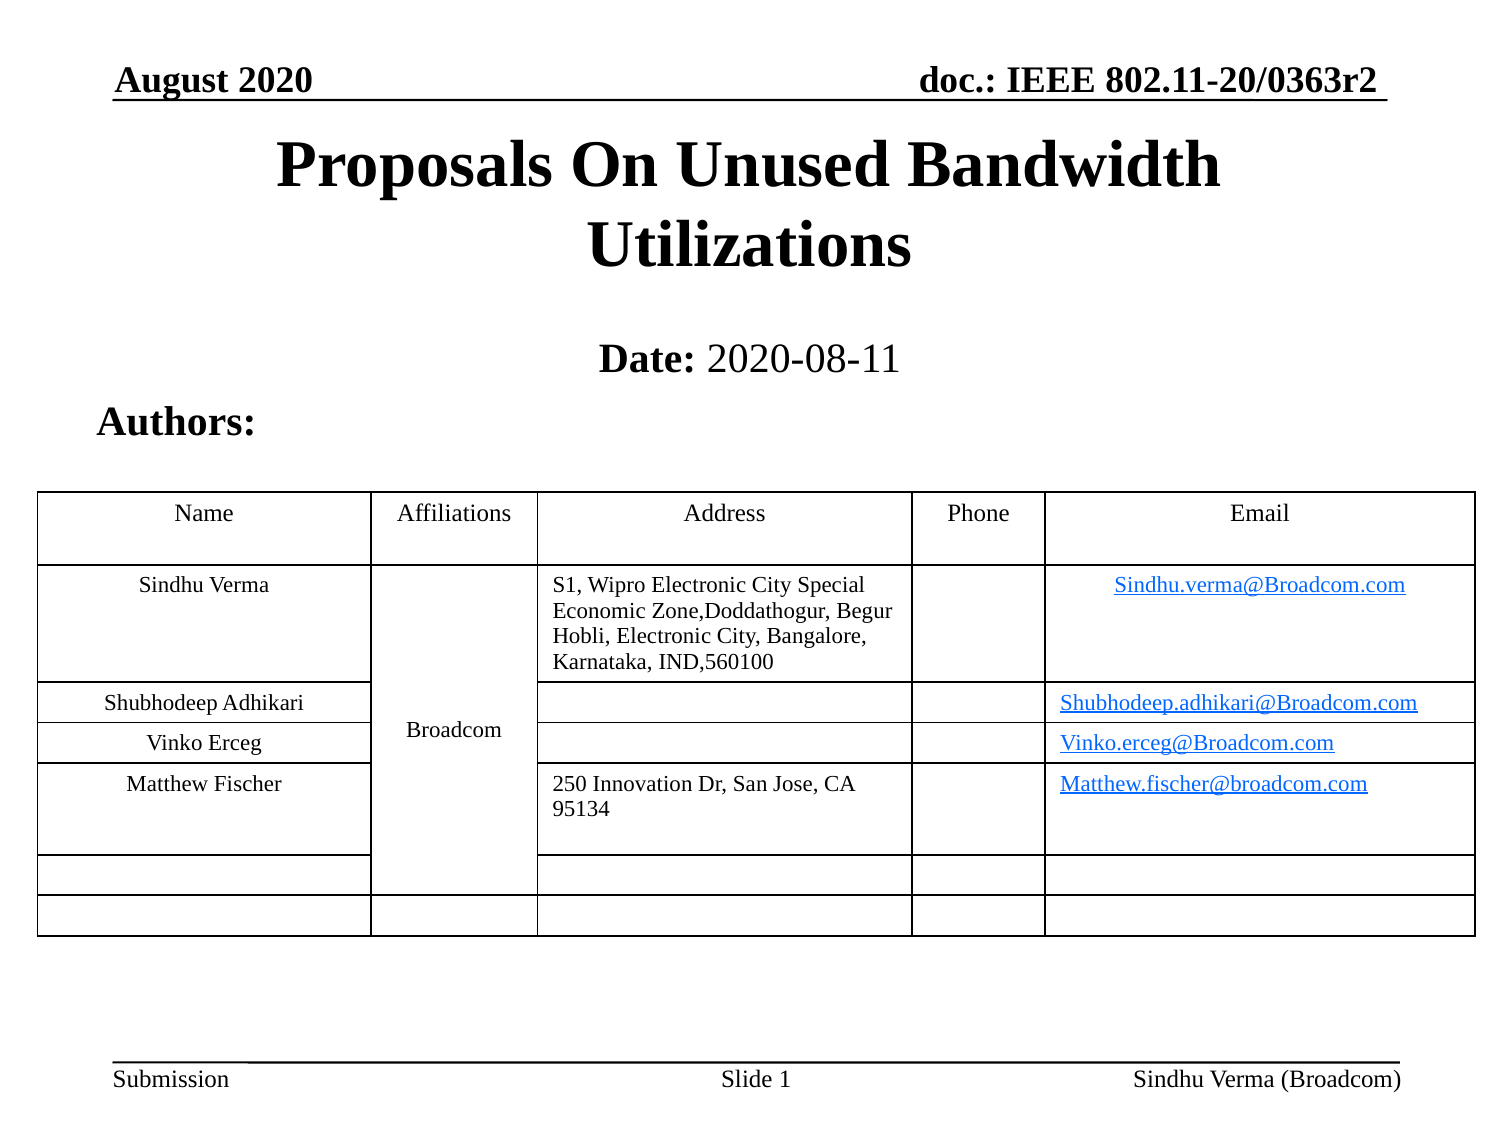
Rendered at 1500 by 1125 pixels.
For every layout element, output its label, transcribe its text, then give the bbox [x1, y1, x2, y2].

table_cell 250 Innovation Dr, San Jose, CA 95134 [538, 764, 911, 854]
table_cell Vinko Erceg [38, 723, 370, 762]
table_cell [913, 856, 1044, 894]
table_cell [913, 566, 1044, 681]
table_cell [1046, 896, 1474, 935]
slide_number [114, 54, 316, 101]
footer Sindhu Verma (Broadcom) [1129, 1061, 1402, 1093]
table_cell Broadcom [372, 566, 537, 894]
table_cell Vinko.erceg@Broadcom.com [1046, 723, 1474, 762]
table_cell Shubhodeep.adhikari@Broadcom.com [1046, 683, 1474, 722]
table_cell S1, Wipro Electronic City Special Economic Zone,Doddathogur, Begur Hobli, Electronic City, Bangalore, Karnataka, IND,560100 [538, 566, 911, 681]
table_cell [1046, 856, 1474, 894]
table_cell Matthew.fischer@broadcom.com [1046, 764, 1474, 854]
table_header Phone [913, 493, 1044, 564]
title Proposals On Unused Bandwidth Utilizations [112, 112, 1388, 288]
table_cell [38, 856, 370, 894]
table_cell [913, 683, 1044, 722]
list Date: 2020-08-11 [112, 323, 1388, 386]
table_header Email [1046, 493, 1474, 564]
text_box Authors: [81, 385, 319, 449]
table_header Name [38, 493, 370, 564]
table_cell [913, 764, 1044, 854]
table_header Address [538, 493, 911, 564]
table_cell Sindhu Verma [38, 566, 370, 681]
table_cell [372, 896, 537, 935]
slide_number Slide 1 [712, 1061, 800, 1093]
table_cell [538, 683, 911, 722]
table_cell [913, 723, 1044, 762]
table_cell [538, 856, 911, 894]
table_header Affiliations [372, 493, 537, 564]
table_cell Matthew Fischer [38, 764, 370, 854]
table_cell Sindhu.verma@Broadcom.com [1046, 566, 1474, 681]
table_cell [38, 896, 370, 935]
table_cell [538, 723, 911, 762]
table_cell Shubhodeep Adhikari [38, 683, 370, 722]
table_cell [538, 896, 911, 935]
table_cell [913, 896, 1044, 935]
